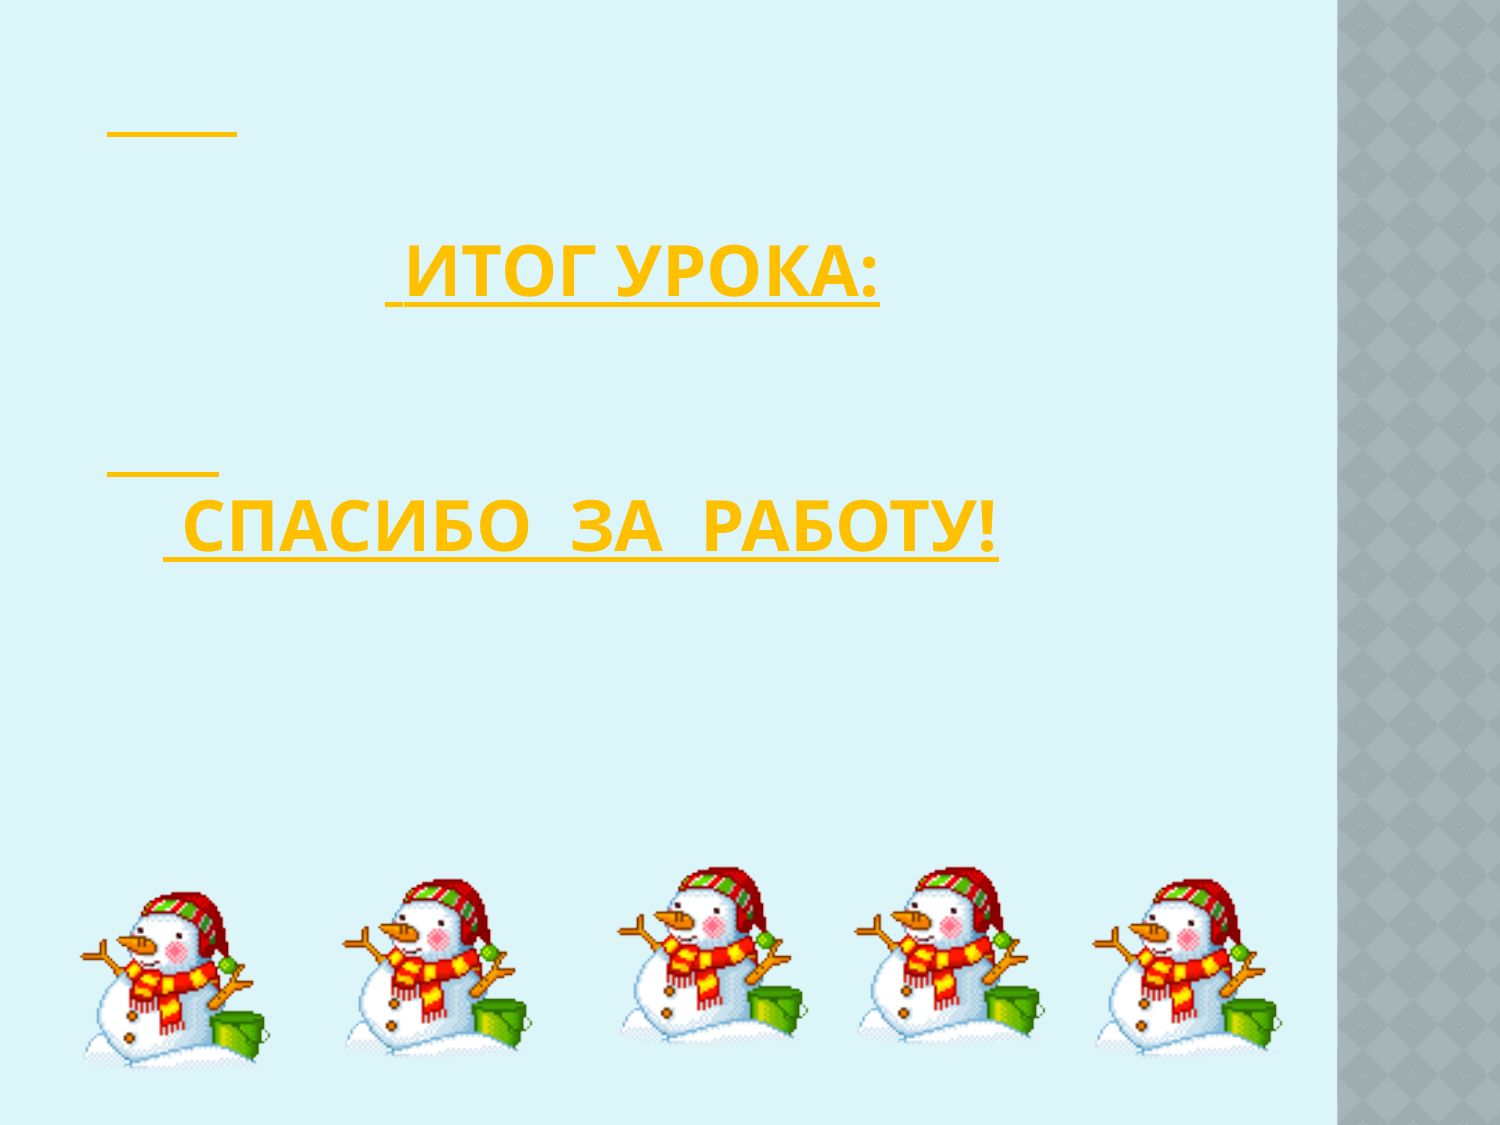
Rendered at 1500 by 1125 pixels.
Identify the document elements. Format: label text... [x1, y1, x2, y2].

picture [337, 874, 537, 1063]
picture [612, 862, 812, 1051]
picture [1087, 874, 1287, 1063]
picture [74, 887, 274, 1076]
picture [849, 862, 1049, 1051]
title Итог урока: Спасибо за работу! [99, 52, 1250, 650]
